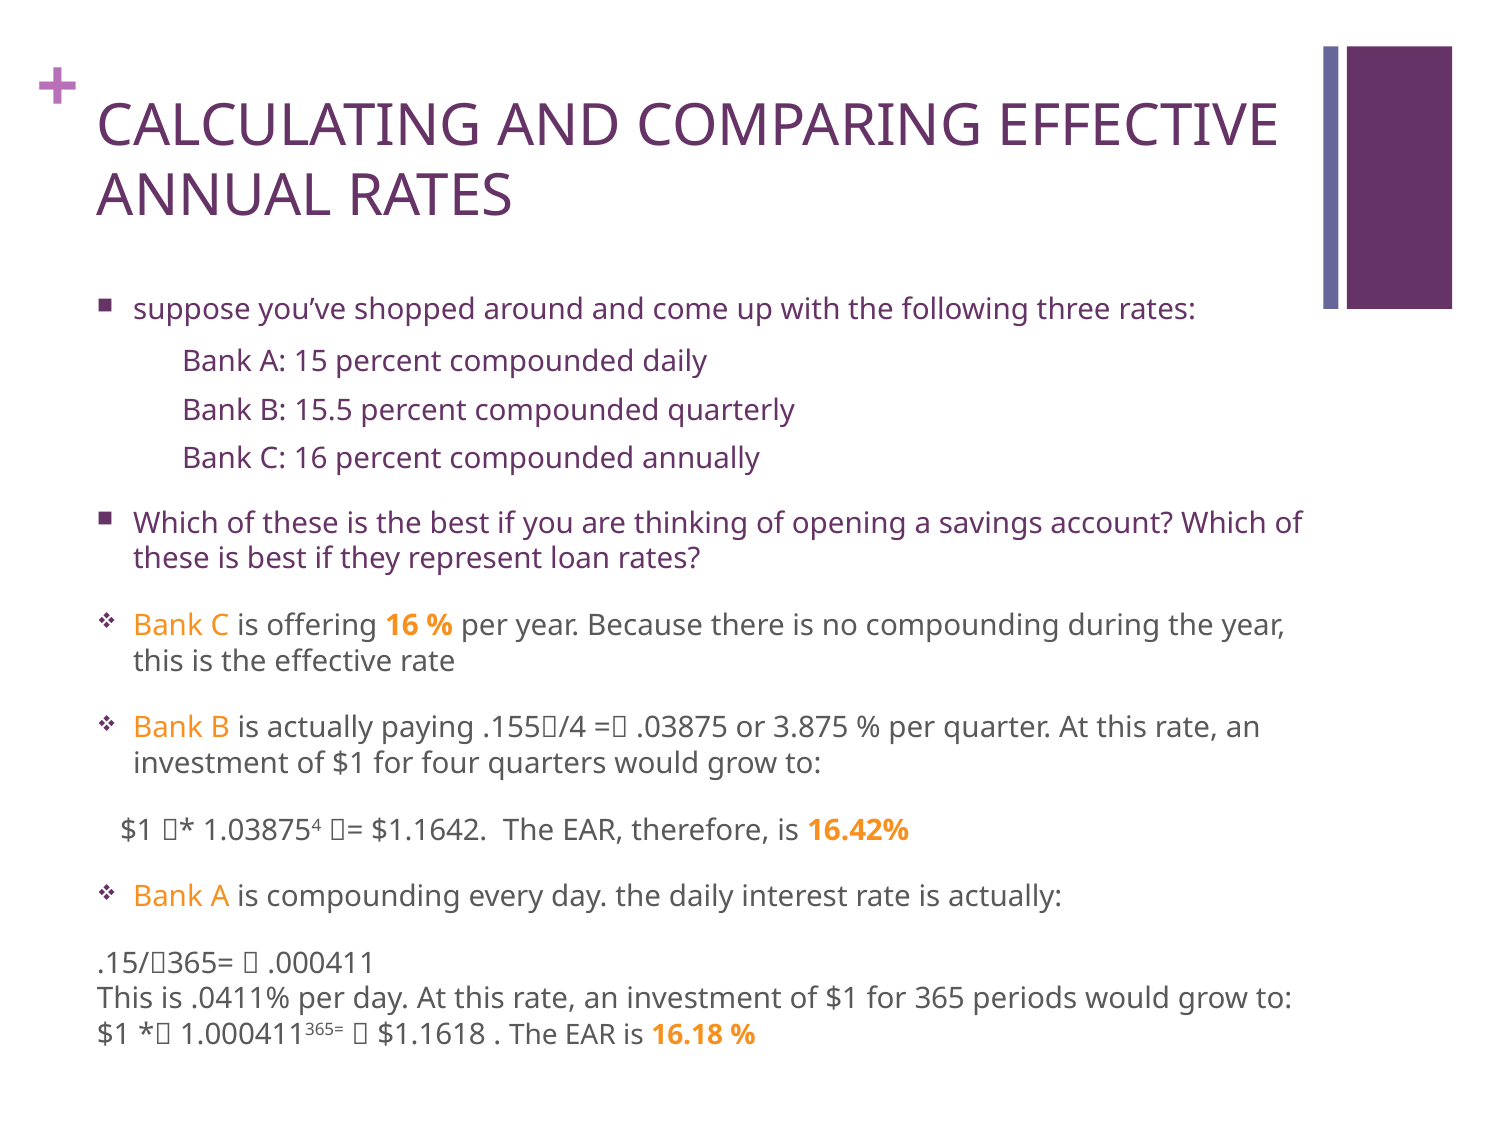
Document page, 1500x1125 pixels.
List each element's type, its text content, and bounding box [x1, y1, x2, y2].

title CALCULATING AND COMPARING EFFECTIVE ANNUAL RATES [81, 79, 1322, 260]
list suppose you’ve shopped around and come up with the following three rates: Bank A: 15 percent compounded daily Bank B: 15.5 percent compounded quarterly Bank C: 16 percent compounded annually Which of these is the best if you are thinking of opening a savings account? Which of these is best if they represent loan rates? Bank C is offering 16 % per year. Because there is no compounding during the year, this is the effective rate Bank B is actually paying .155􏰒/4 =􏰁 .03875 or 3.875 % per quarter. At this rate, an investment of $1 for four quarters would grow to: $1 􏰀* 1.038754 􏰁= $1.1642. The EAR, therefore, is 16.42% Bank A is compounding every day. the daily interest rate is actually: .15/􏰒365= 􏰁 .000411 This is .0411% per day. At this rate, an investment of $1 for 365 periods would grow to: $1 *􏰀 1.000411365= 􏰁 $1.1618 . The EAR is 16.18 % [81, 282, 1322, 1102]
